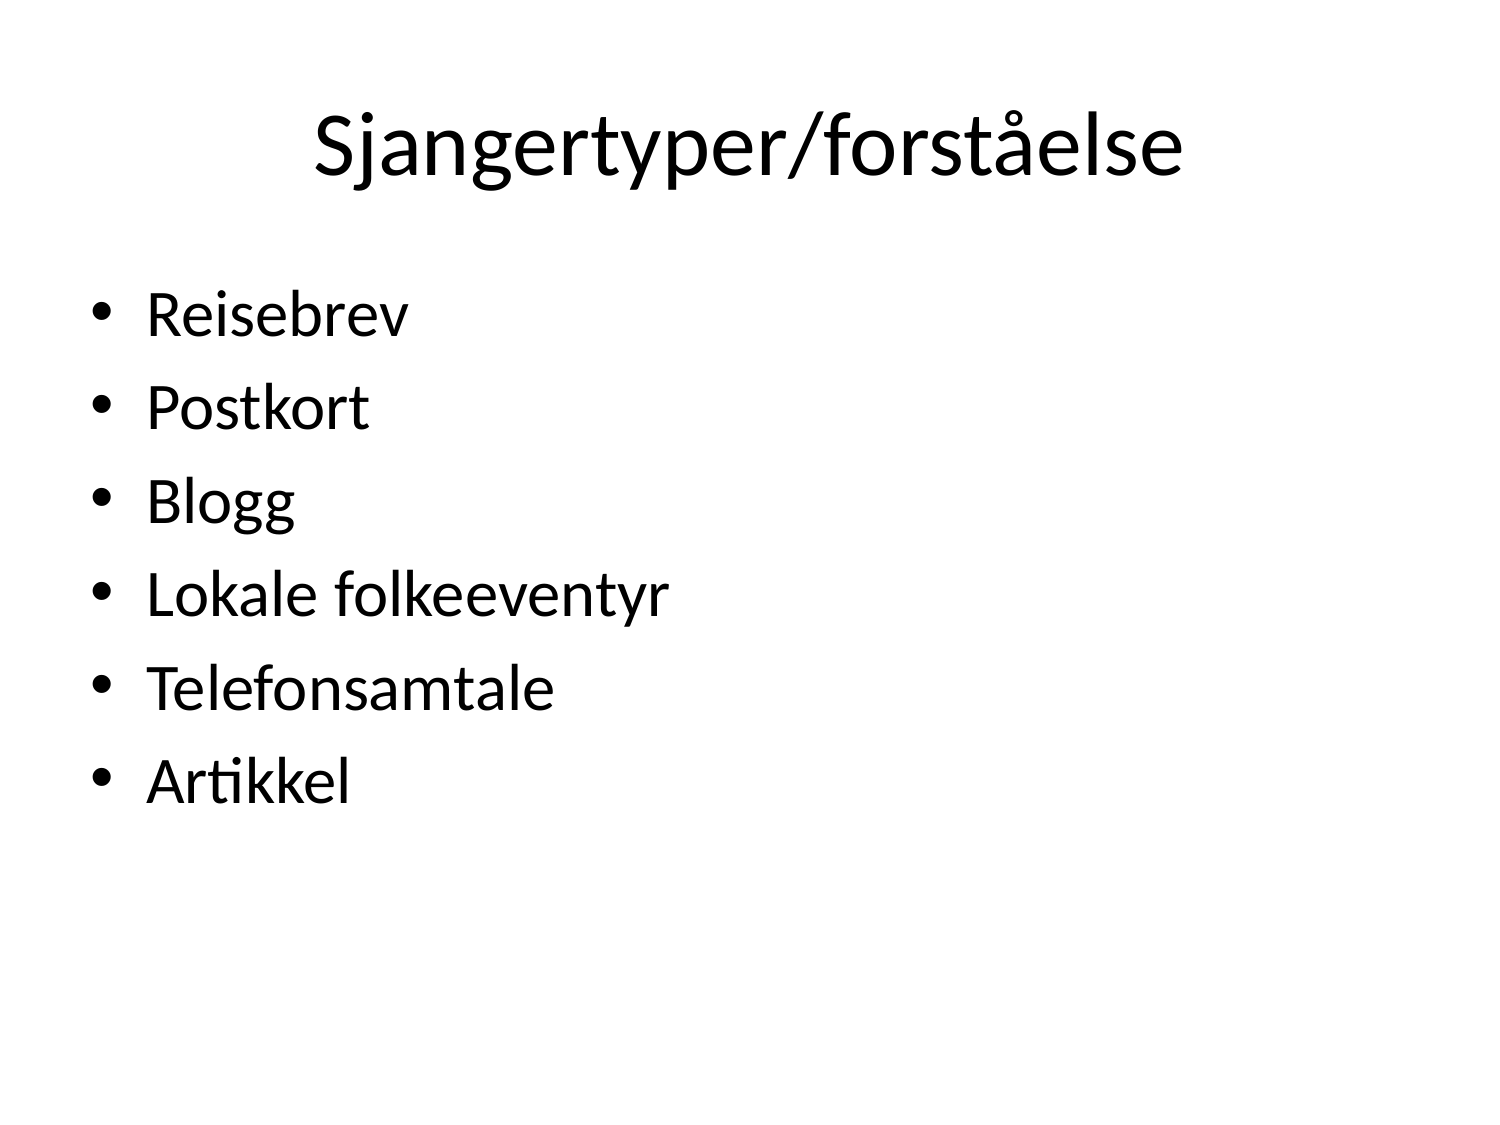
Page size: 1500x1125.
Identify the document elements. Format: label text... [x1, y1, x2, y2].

title Sjangertyper/forståelse [75, 45, 1425, 233]
list Reisebrev Postkort Blogg Lokale folkeeventyr Telefonsamtale Artikkel [75, 262, 1425, 1005]
